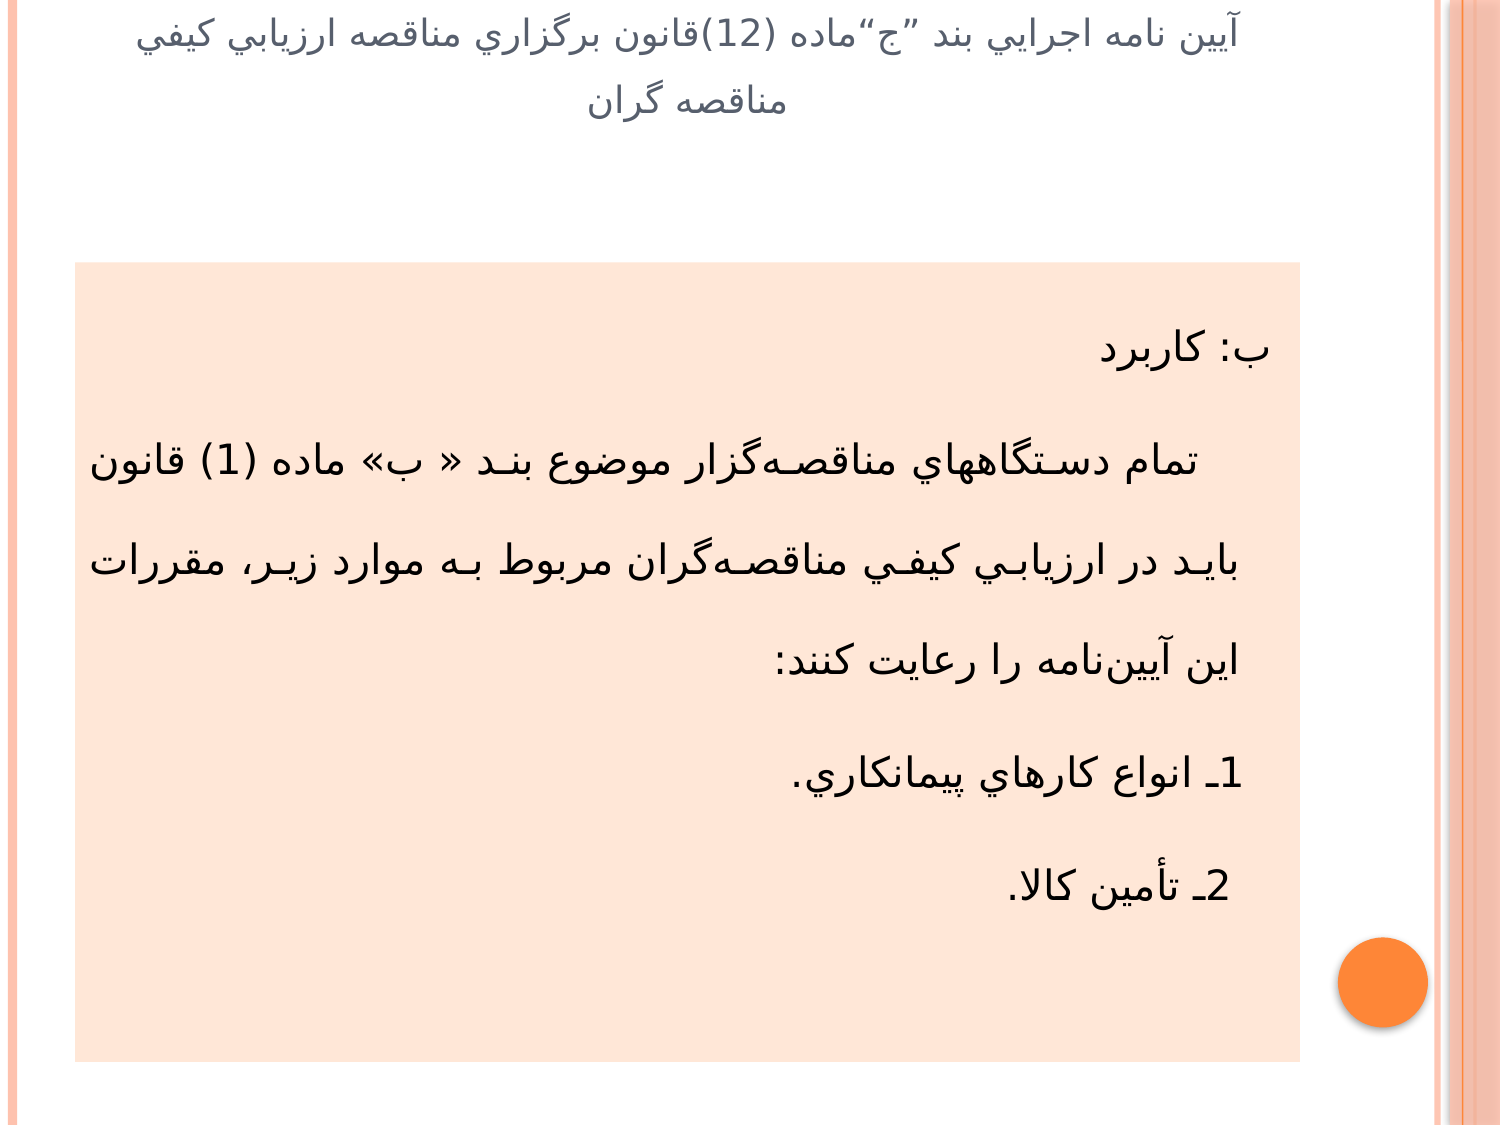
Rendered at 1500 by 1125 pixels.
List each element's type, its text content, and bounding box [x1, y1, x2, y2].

title آيين نامه اجرايي بند ”ج“ماده (12)قانون برگزاري مناقصه ارزيابي كيفي مناقصه گران [75, 45, 1300, 129]
list ب: كاربرد تمام دستگاههاي مناقصه‌گزار موضوع بند « ب» ماده (1) قانون بايد در ارزيابي كيفي مناقصه‌گران مربوط به موارد زير، مقررات اين آيين‌نامه را رعايت كنند: 1ـ انواع كارهاي پيمانكاري. 2ـ تأمين كالا. [75, 262, 1300, 1062]
